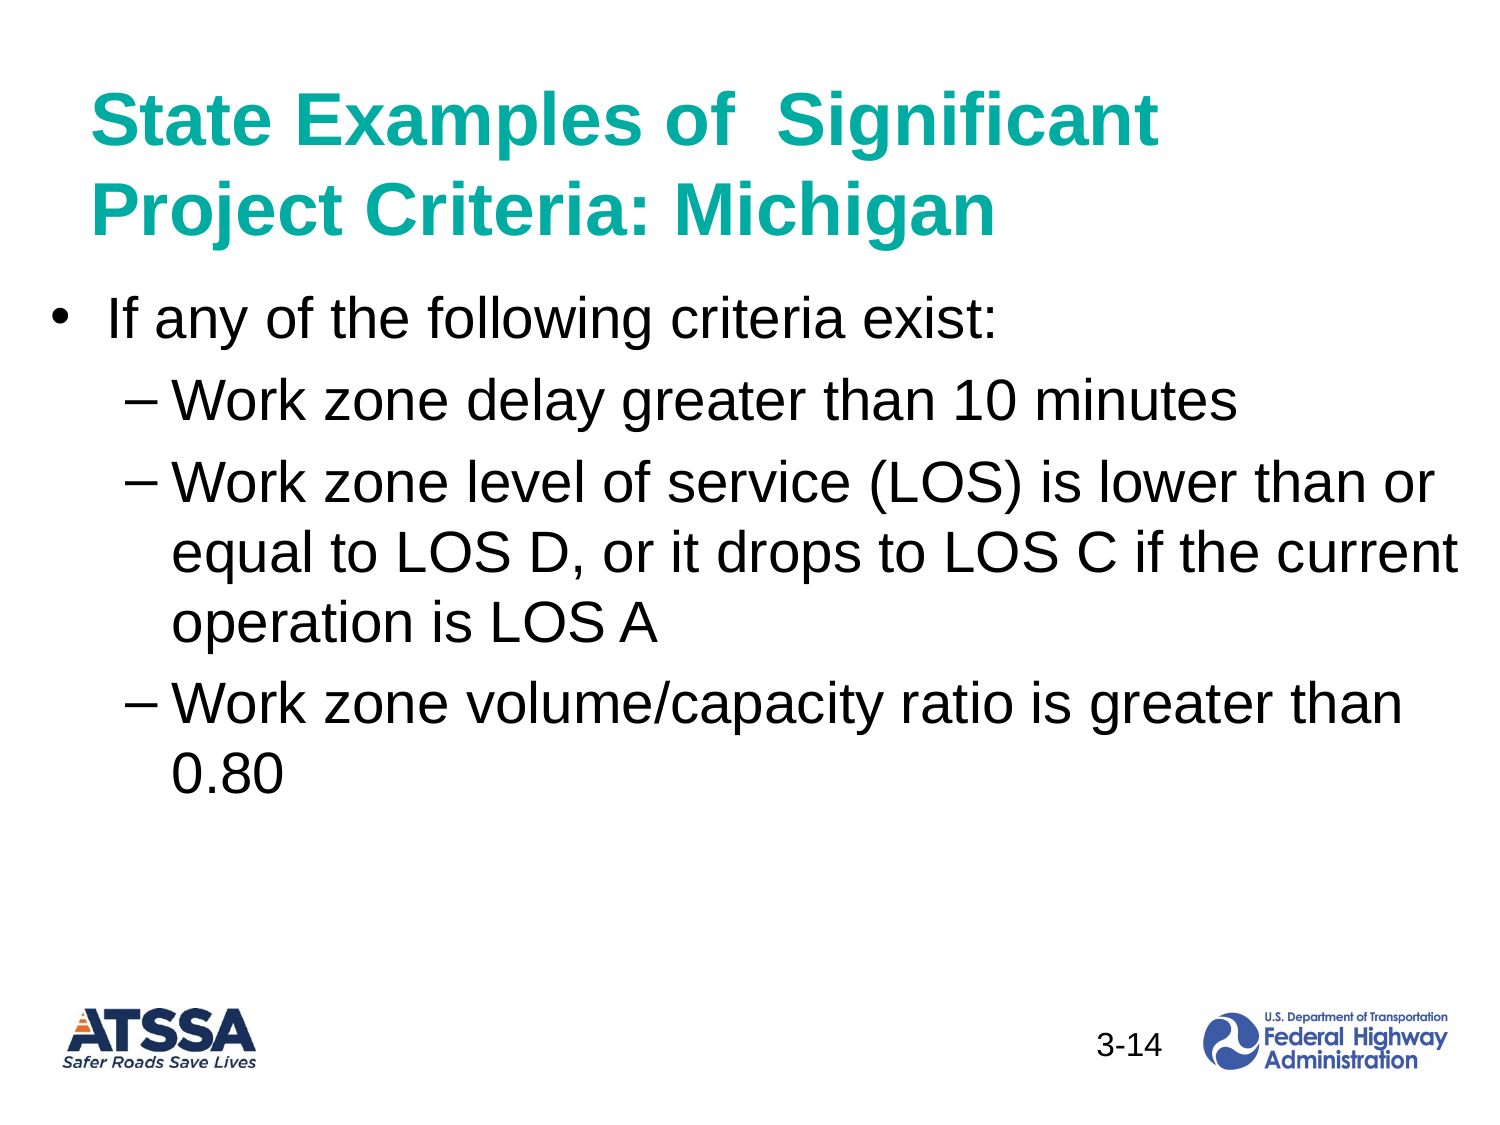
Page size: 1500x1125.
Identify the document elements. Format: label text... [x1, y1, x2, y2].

picture [1200, 1023, 1450, 1072]
title State Examples of Significant Project Criteria: Michigan [75, 48, 1425, 273]
list If any of the following criteria exist: Work zone delay greater than 10 minutes Work zone level of service (LOS) is lower than or equal to LOS D, or it drops to LOS C if the current operation is LOS A Work zone volume/capacity ratio is greater than 0.80 [34, 273, 1500, 1023]
picture [62, 1023, 256, 1068]
